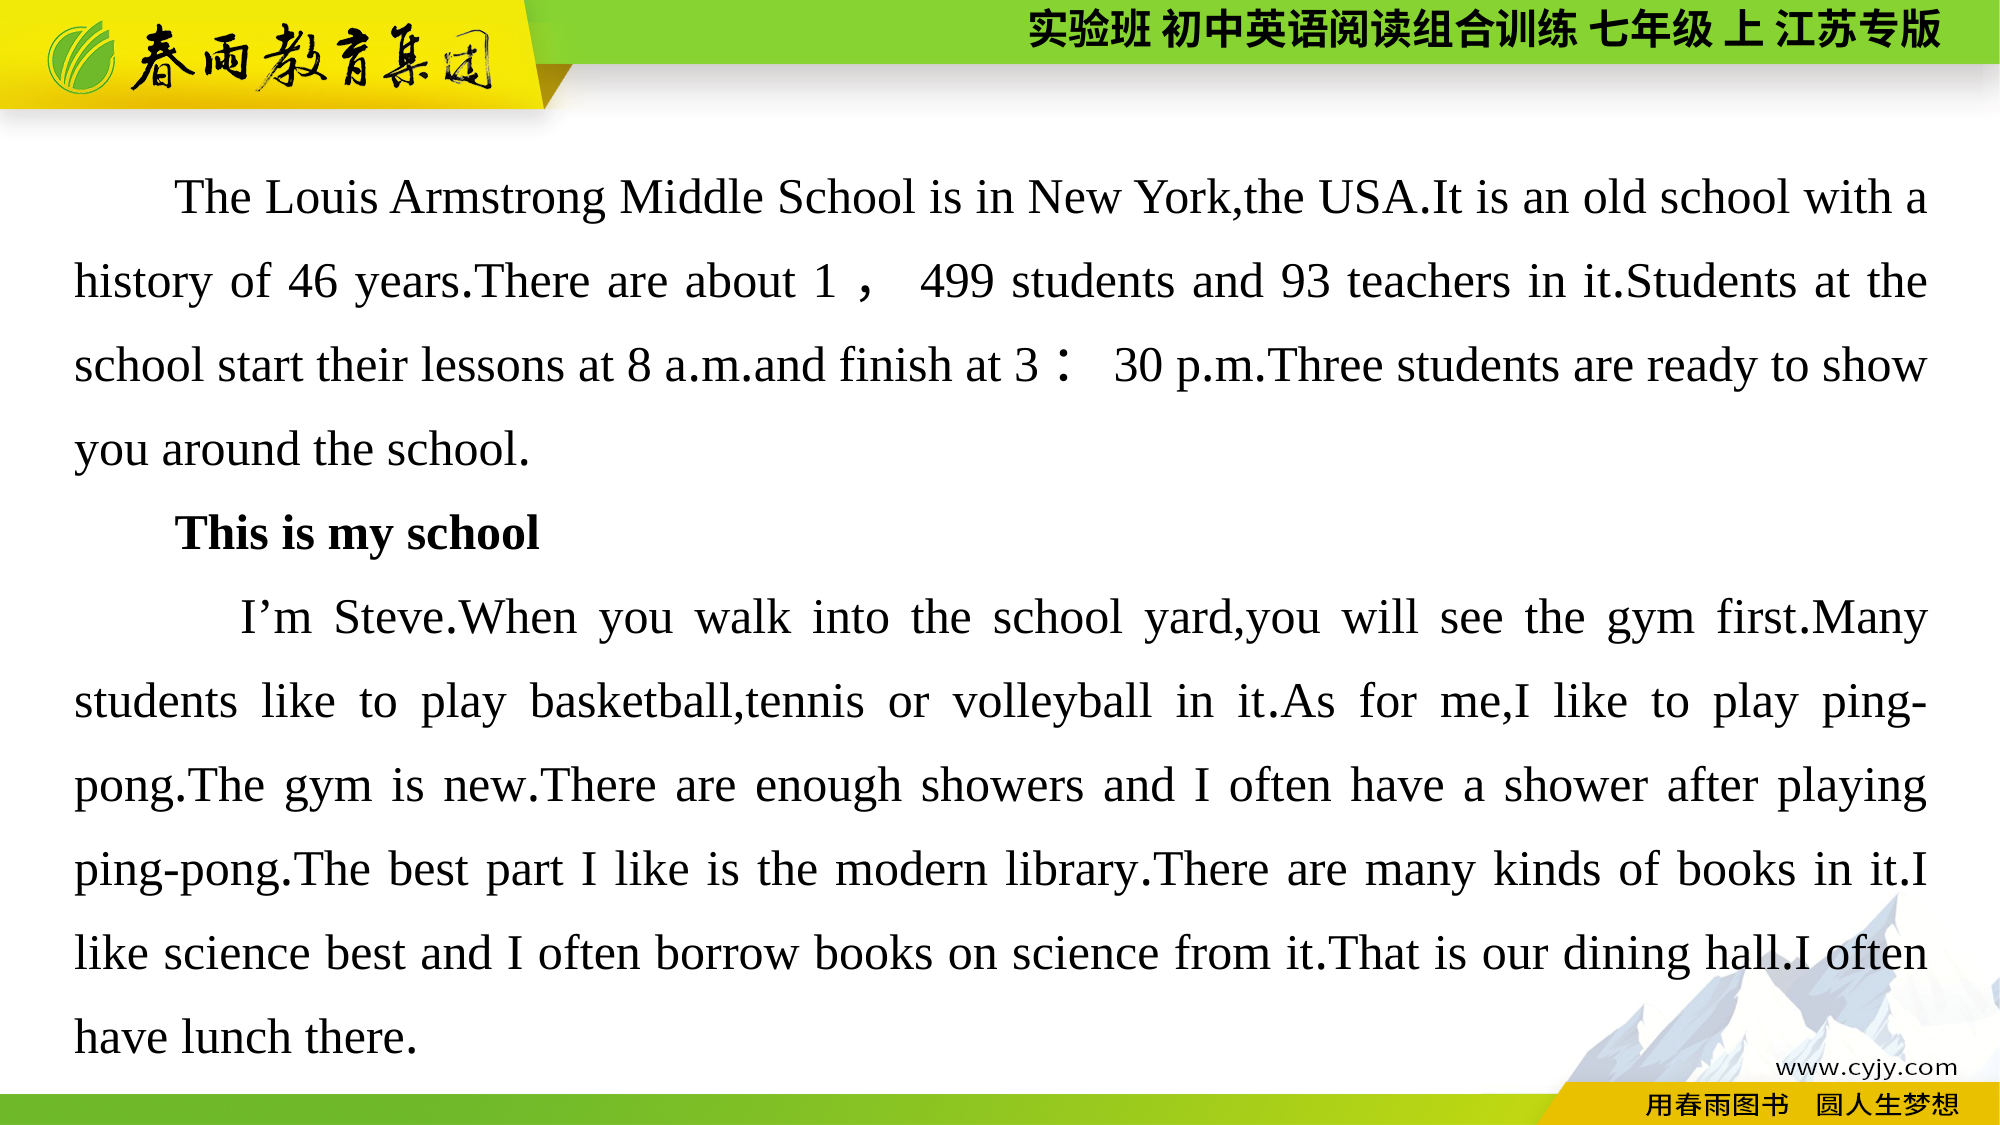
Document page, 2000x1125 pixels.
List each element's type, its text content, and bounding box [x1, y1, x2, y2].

list The Louis Armstrong Middle School is in New York,the USA.It is an old school with a history of 46 years.There are about 1，499 students and 93 teachers in it.Students at the school start their lessons at 8 a.m.and finish at 3：30 p.m.Three students are ready to show you around the school. This is my school I’m Steve.When you walk into the school yard,you will see the gym first.Many students like to play basketball,tennis or volleyball in it.As for me,I like to play ping-pong.The gym is new.There are enough showers and I often have a shower after playing ping-pong.The best part I like is the modern library.There are many kinds of books in it.I like science best and I often borrow books on science from it.That is our dining hall.I often have lunch there. [59, 132, 1944, 1071]
picture [0, 0, 2000, 1125]
